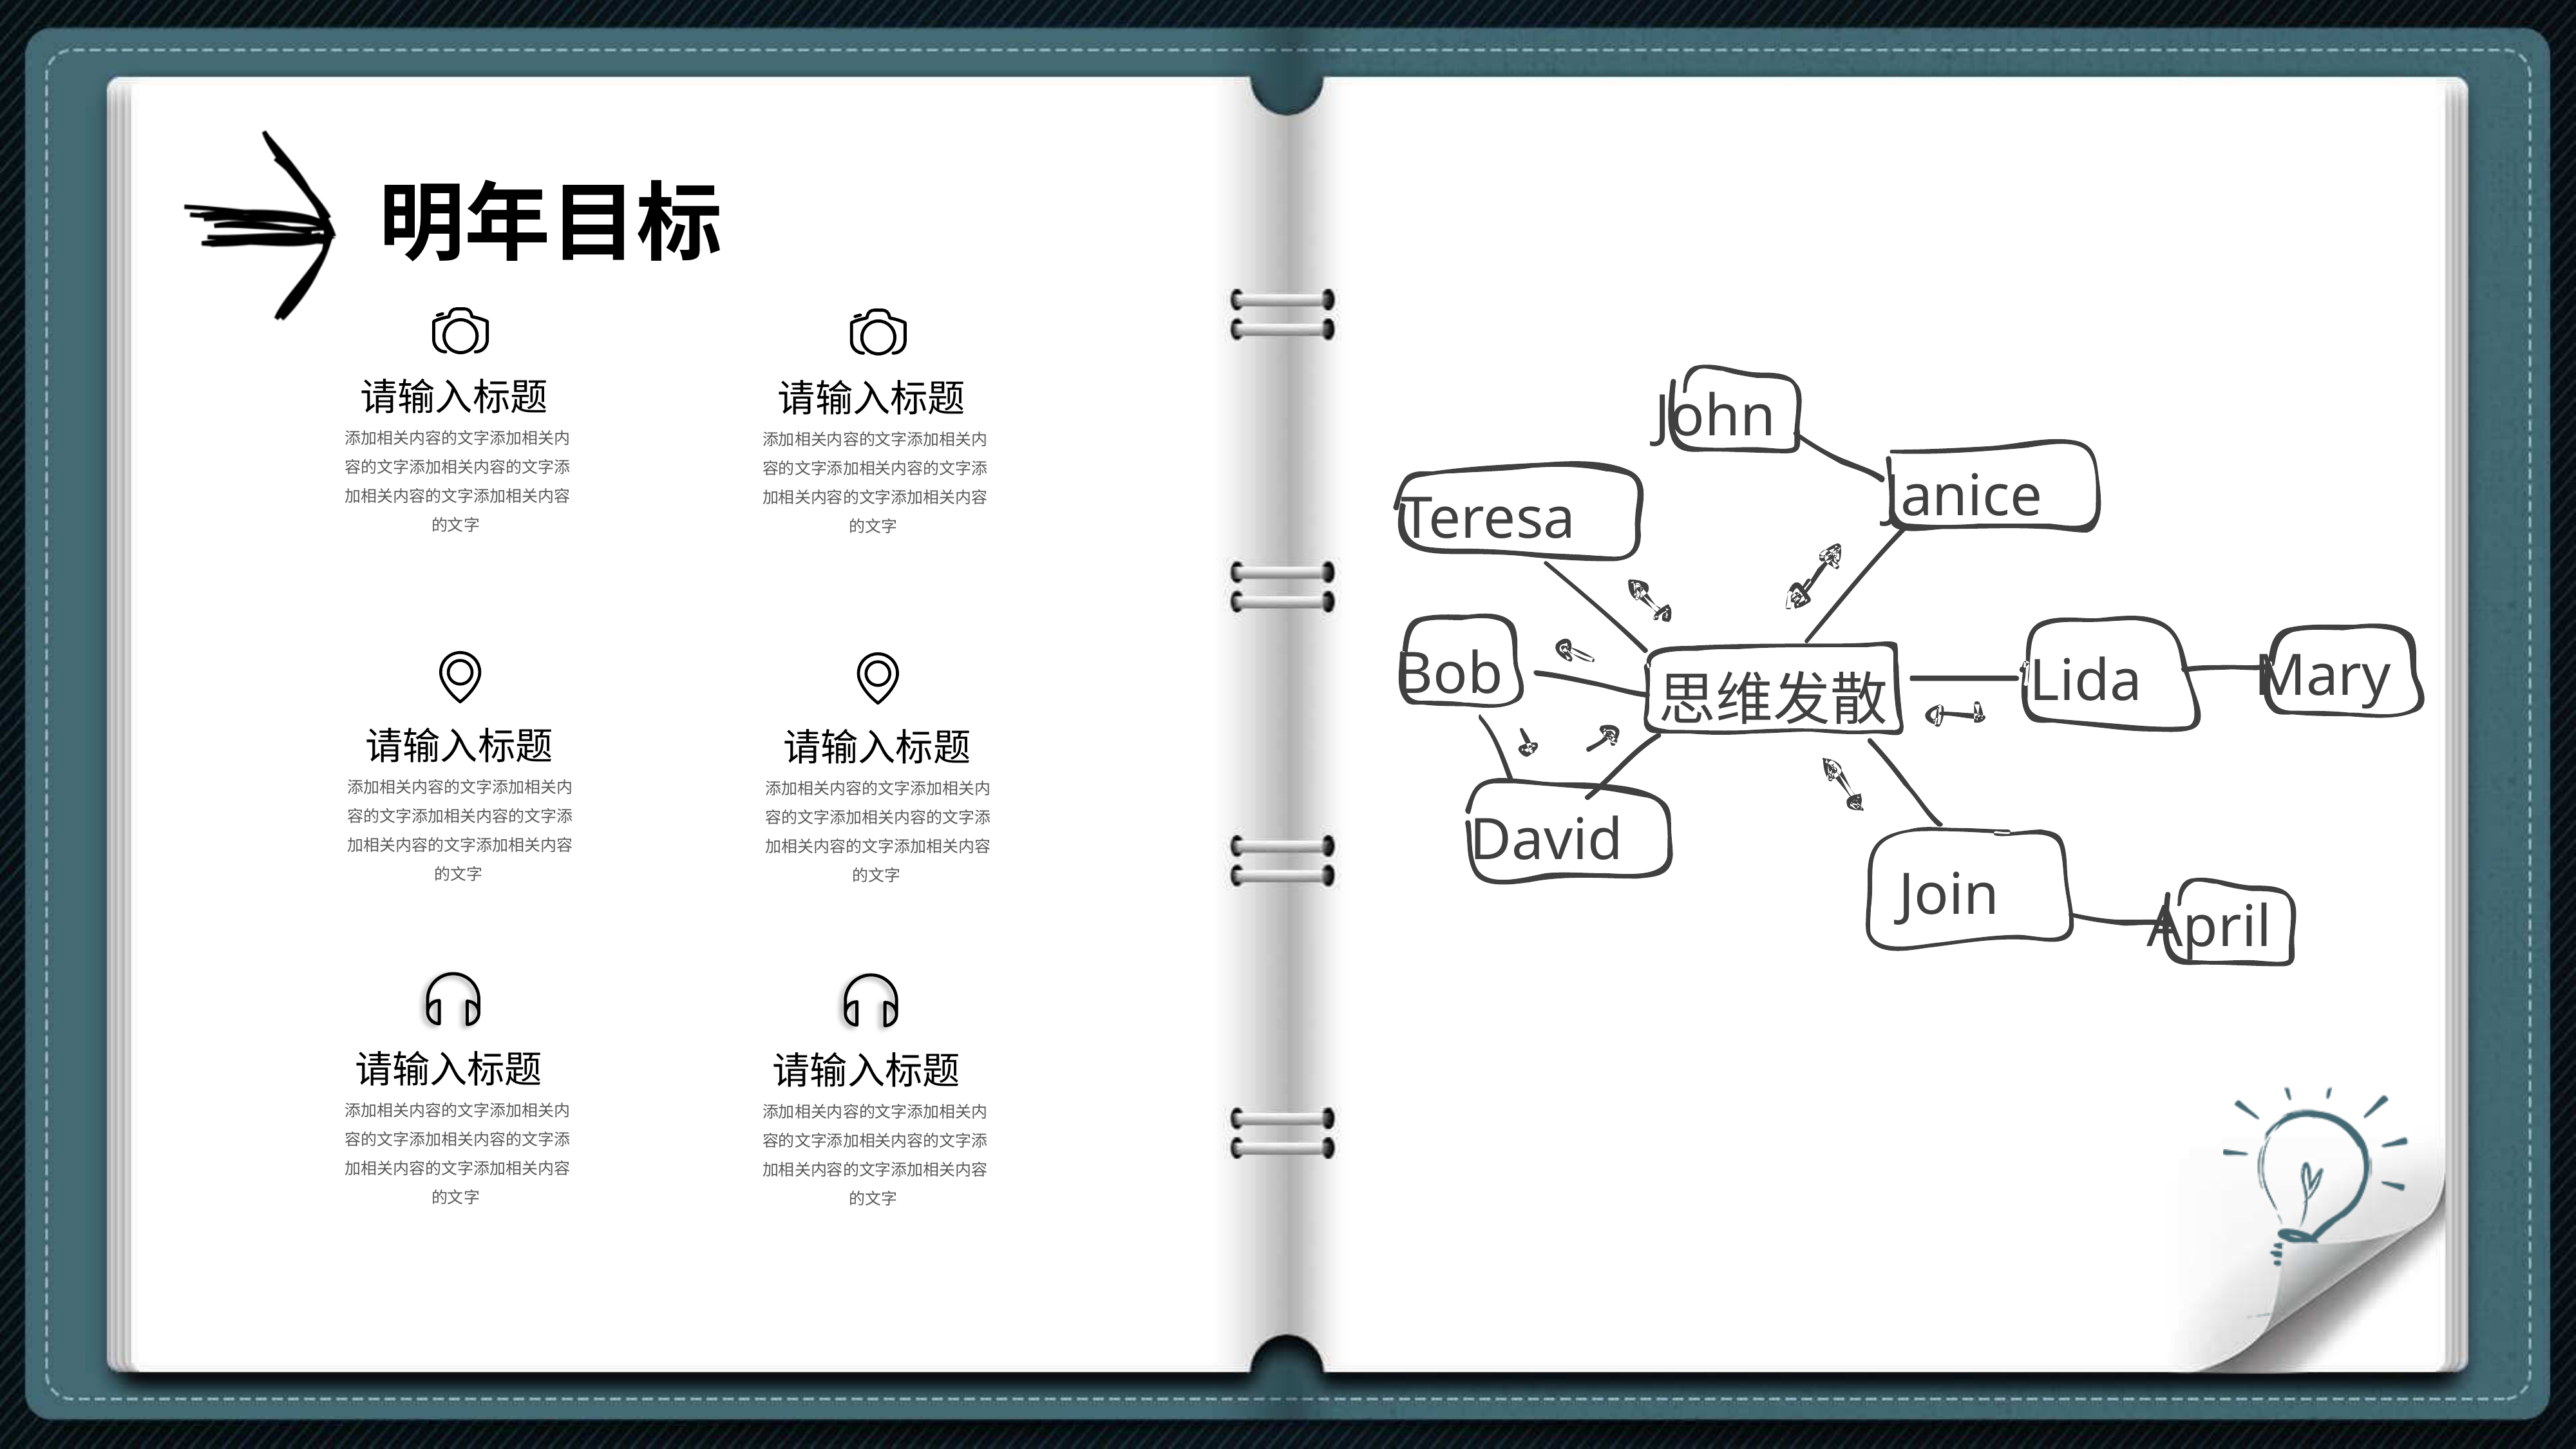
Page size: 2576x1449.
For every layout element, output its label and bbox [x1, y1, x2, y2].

text_box [431, 307, 489, 355]
text_box [1392, 361, 2432, 969]
text_box [439, 650, 482, 704]
text_box [857, 652, 900, 705]
text_box [849, 308, 907, 356]
picture [0, 0, 2576, 1449]
